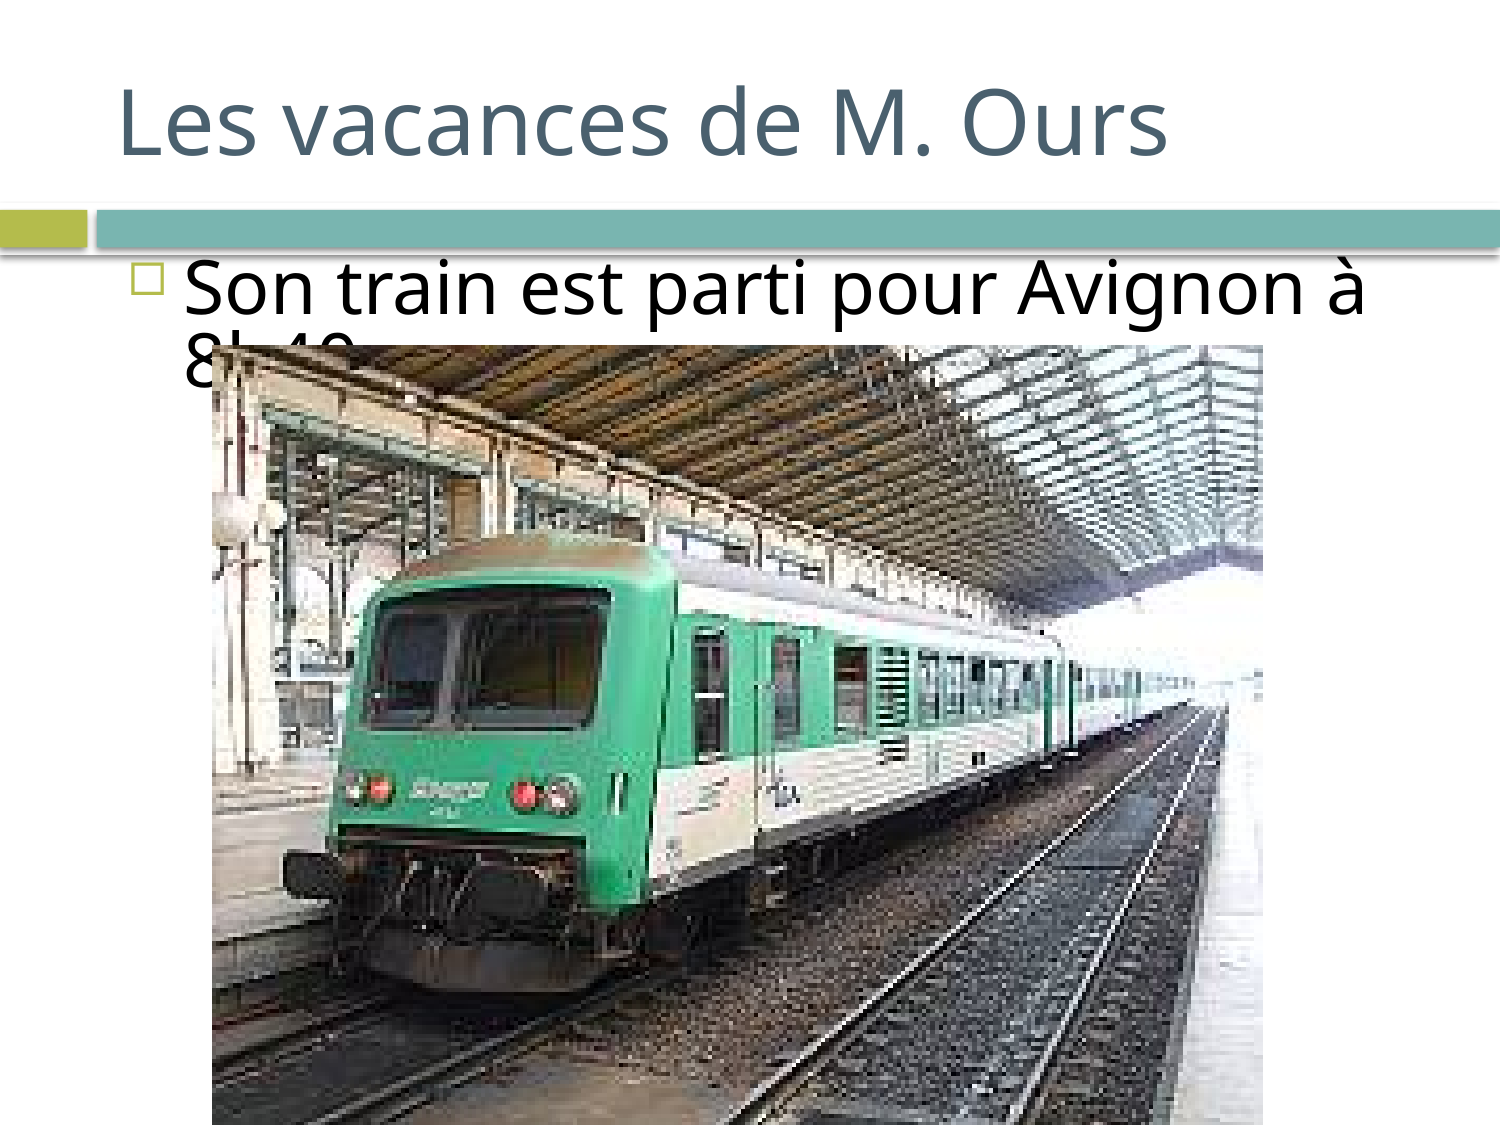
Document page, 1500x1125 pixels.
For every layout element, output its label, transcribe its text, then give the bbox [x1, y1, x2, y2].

title Les vacances de M. Ours [100, 37, 1438, 200]
list Son train est parti pour Avignon à 8h40. [112, 249, 1500, 388]
picture [212, 345, 1263, 1125]
